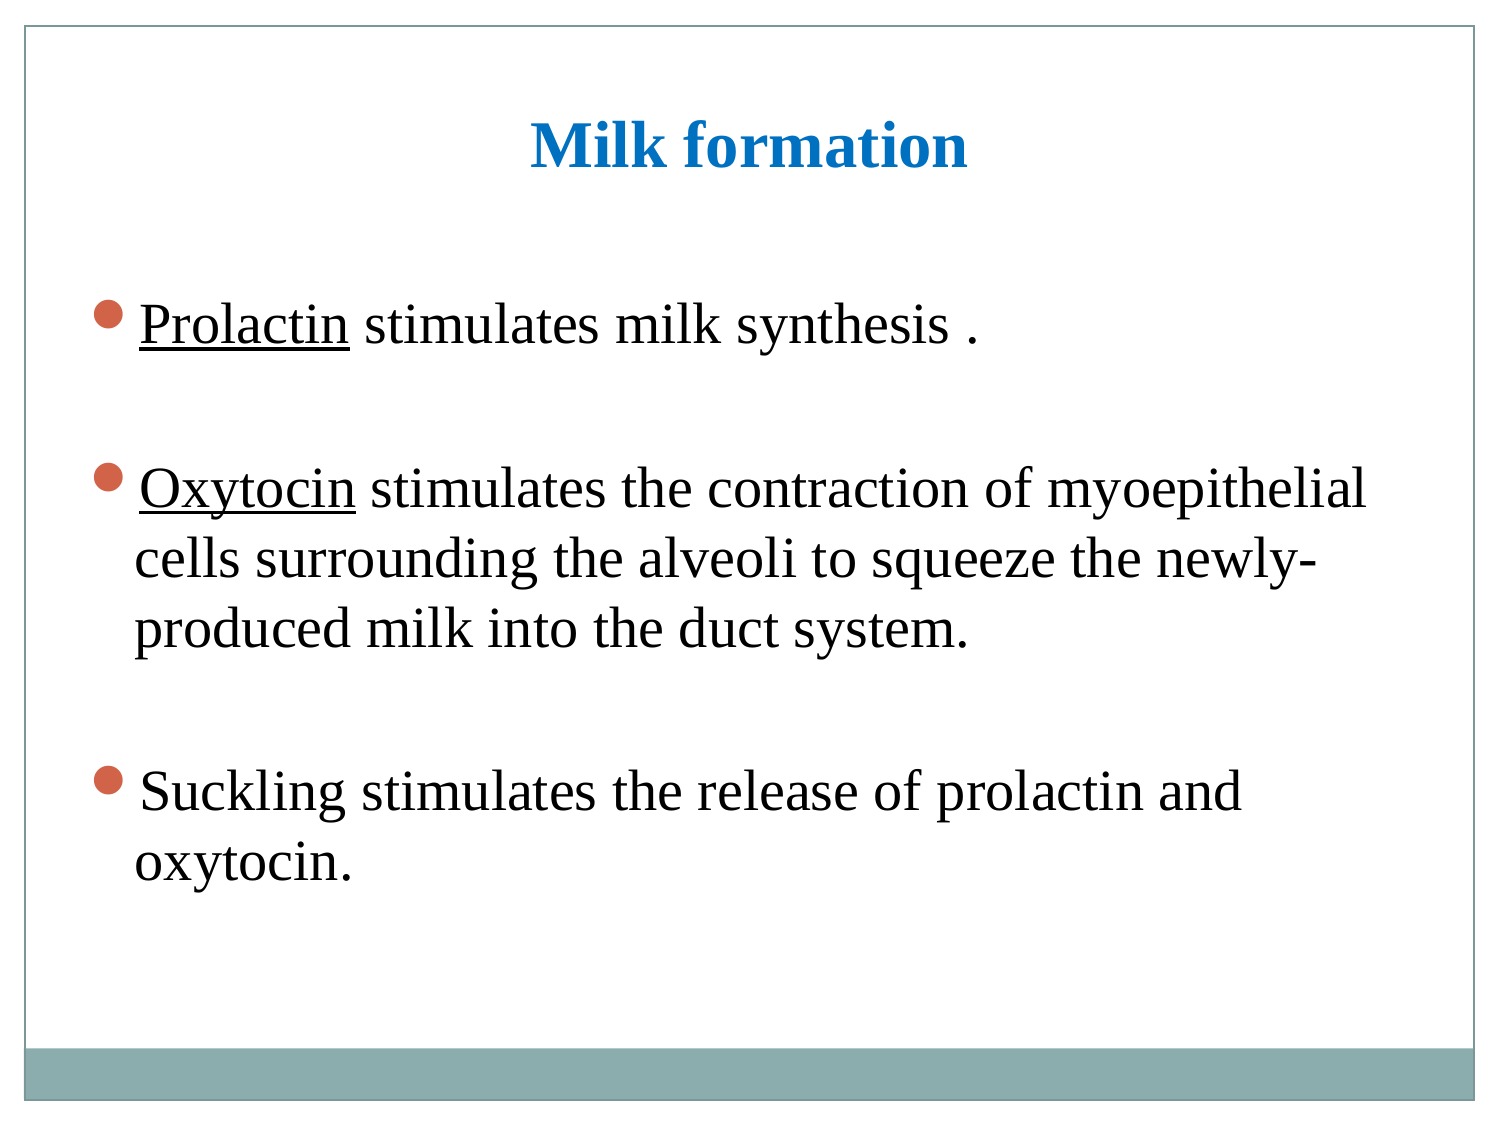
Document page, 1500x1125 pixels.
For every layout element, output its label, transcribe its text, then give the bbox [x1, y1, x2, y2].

list Milk formation Prolactin stimulates milk synthesis . Oxytocin stimulates the contraction of myoepithelial cells surrounding the alveoli to squeeze the newly-produced milk into the duct system. Suckling stimulates the release of prolactin and oxytocin. [75, 0, 1425, 1125]
